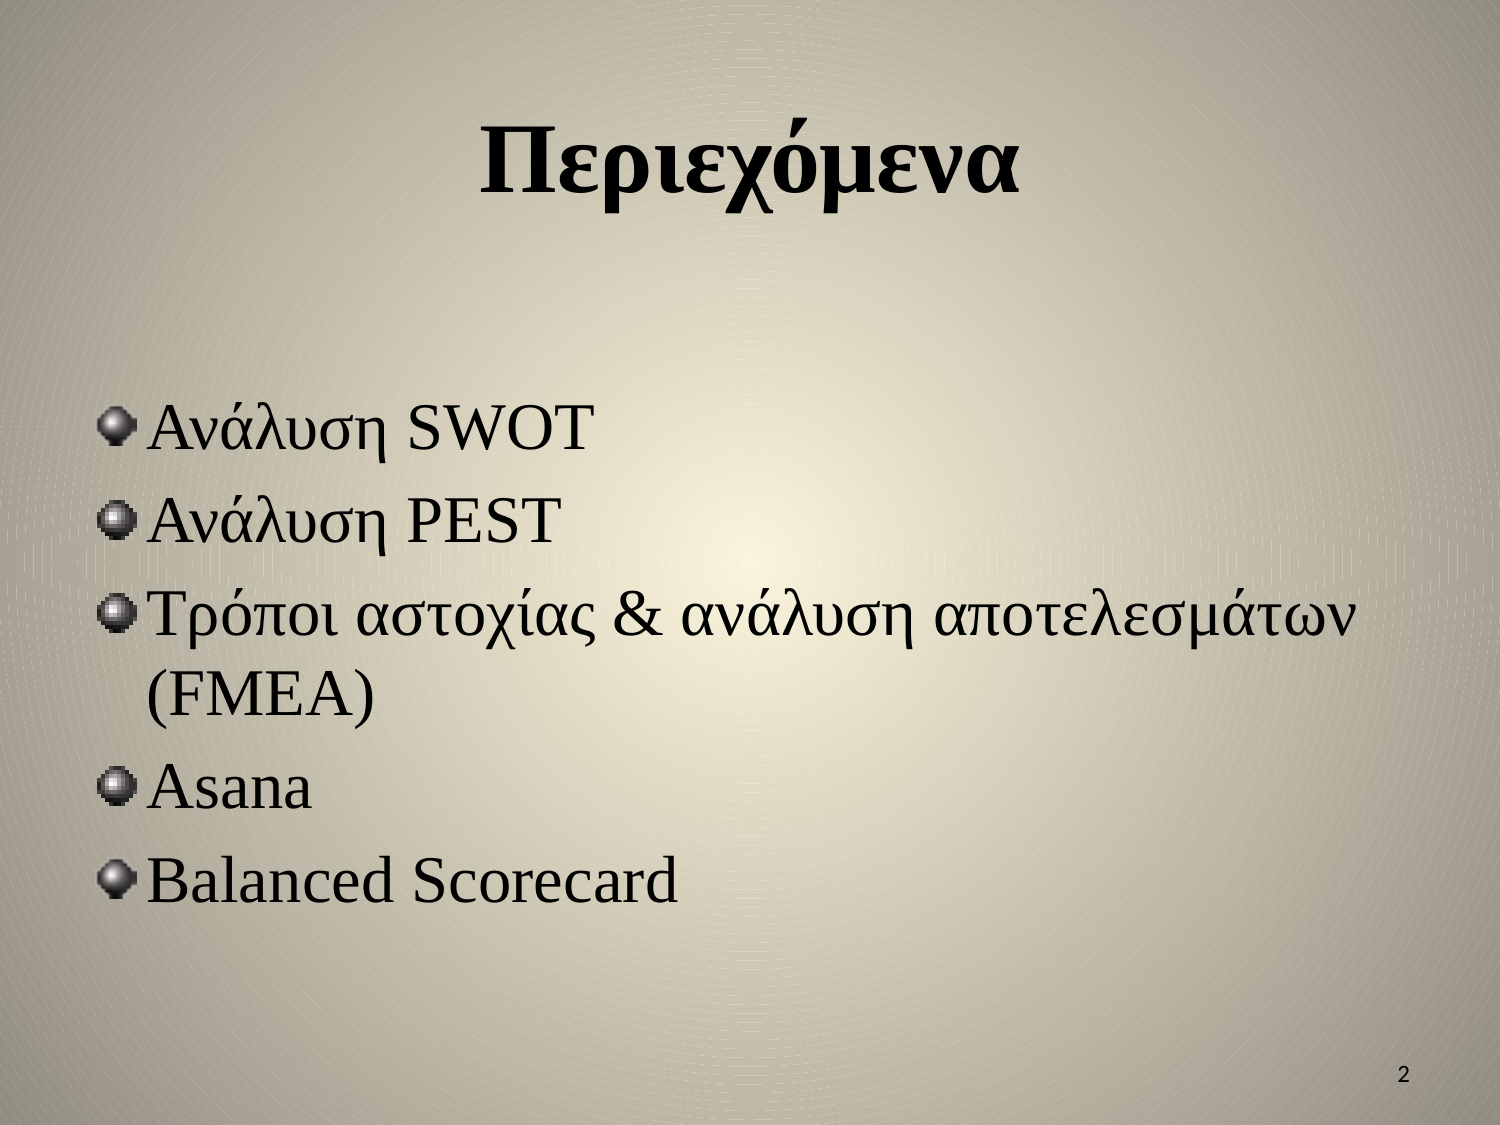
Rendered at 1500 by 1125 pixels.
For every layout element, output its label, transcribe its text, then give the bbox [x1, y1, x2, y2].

title Περιεχόμενα [75, 58, 1425, 247]
slide_number 2 [1074, 1042, 1425, 1103]
picture [90, 758, 137, 806]
picture [90, 585, 137, 633]
picture [90, 852, 137, 899]
list Ανάλυση SWOT Ανάλυση PEST Τρόποι αστοχίας & ανάλυση αποτελεσμάτων (FMEA) Asana Balanced Scorecard [75, 375, 1425, 1005]
picture [90, 492, 137, 540]
picture [90, 399, 137, 446]
